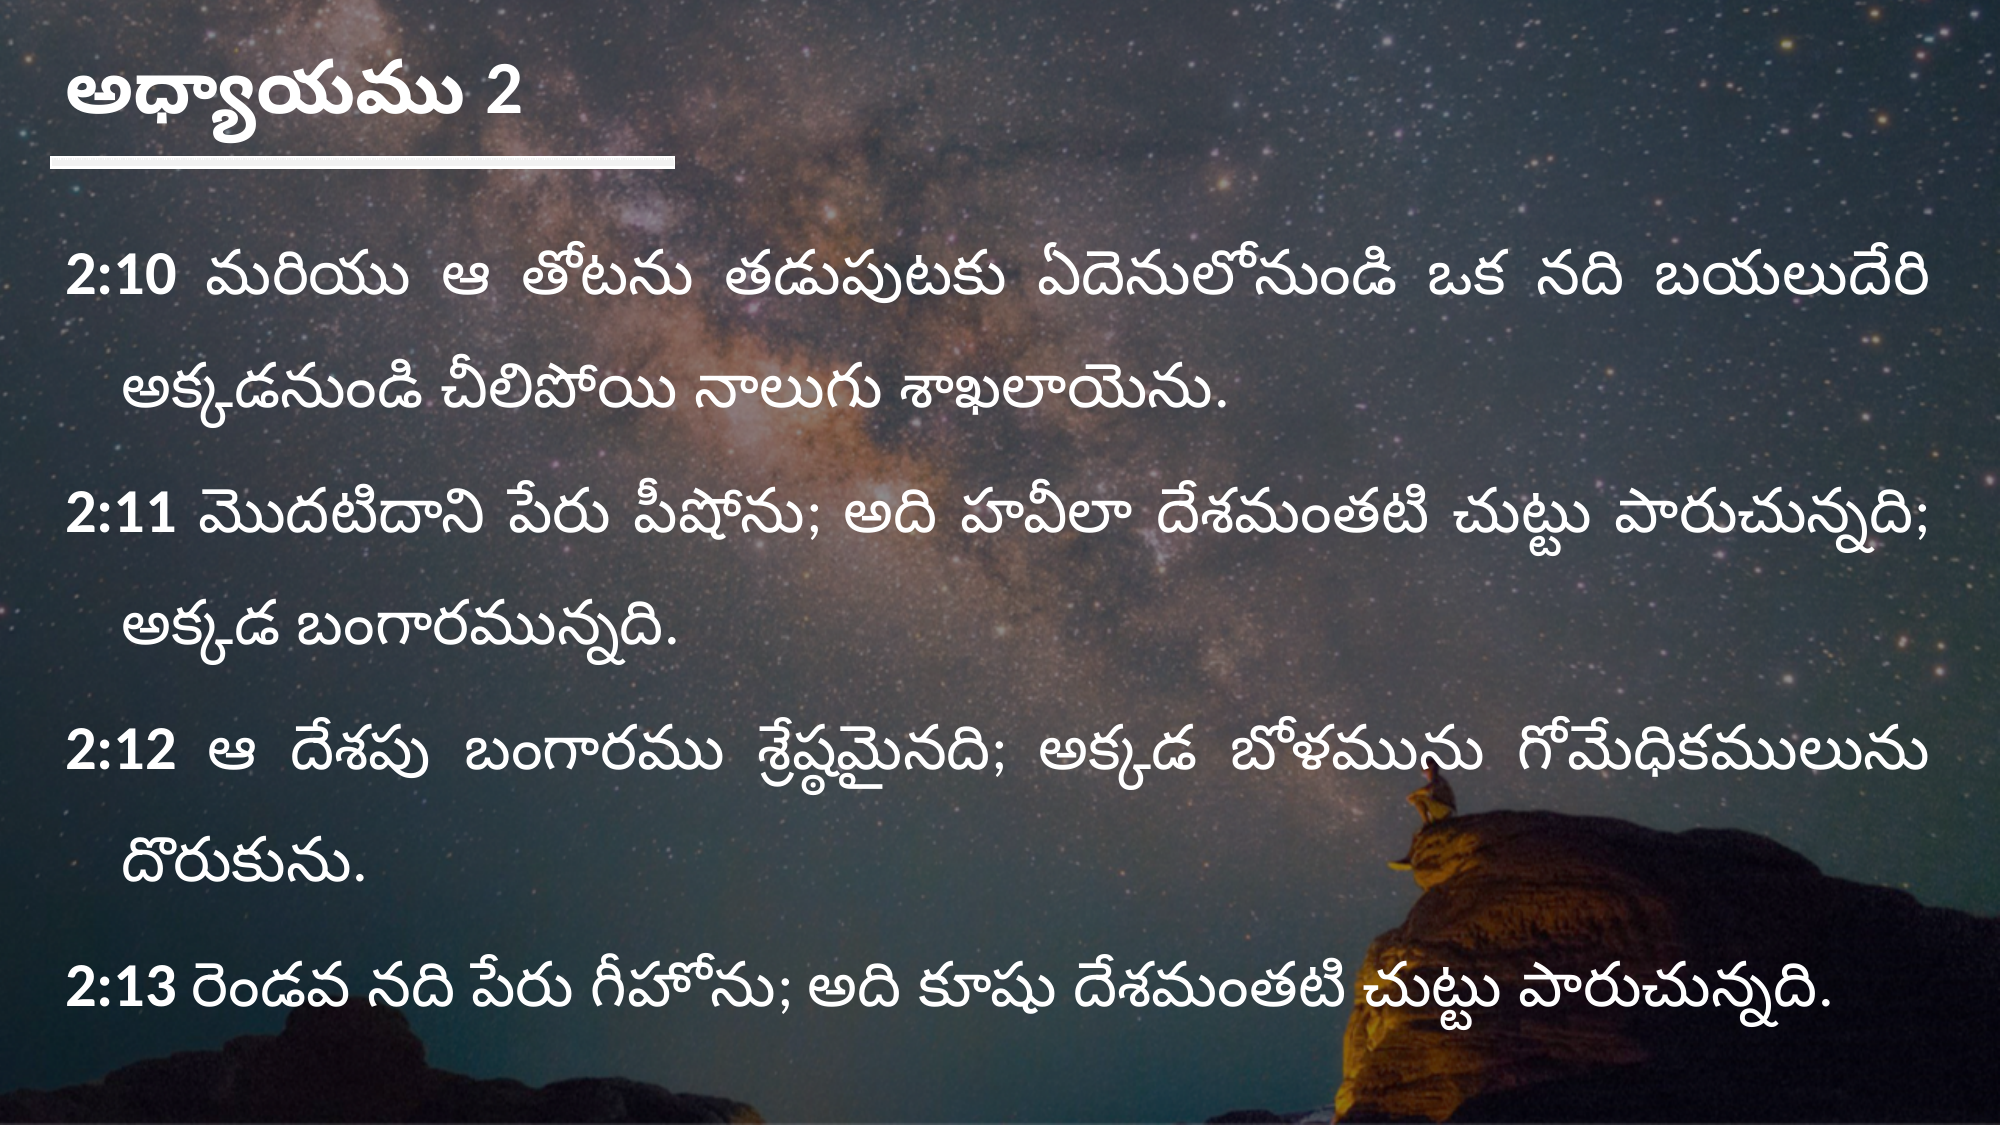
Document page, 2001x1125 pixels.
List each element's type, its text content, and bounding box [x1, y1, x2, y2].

title అధ్యాయము 2 [50, 0, 1925, 167]
list 2:10 మరియు ఆ తోటను తడుపుటకు ఏదెనులోనుండి ఒక నది బయలుదేరి అక్కడనుండి చీలిపోయి నాలుగు శాఖలాయెను. 2:11 మొదటిదాని పేరు పీషోను; అది హవీలా దేశమంతటి చుట్టు పారుచున్నది; అక్కడ బంగారమున్నది. 2:12 ఆ దేశపు బంగారము శ్రేష్ఠమైనది; అక్కడ బోళమును గోమేధికములును దొరుకును. 2:13 రెండవ నది పేరు గీహోను; అది కూషు దేశమంతటి చుట్టు పారుచున్నది. [50, 187, 1946, 1063]
picture [0, 0, 2000, 1125]
